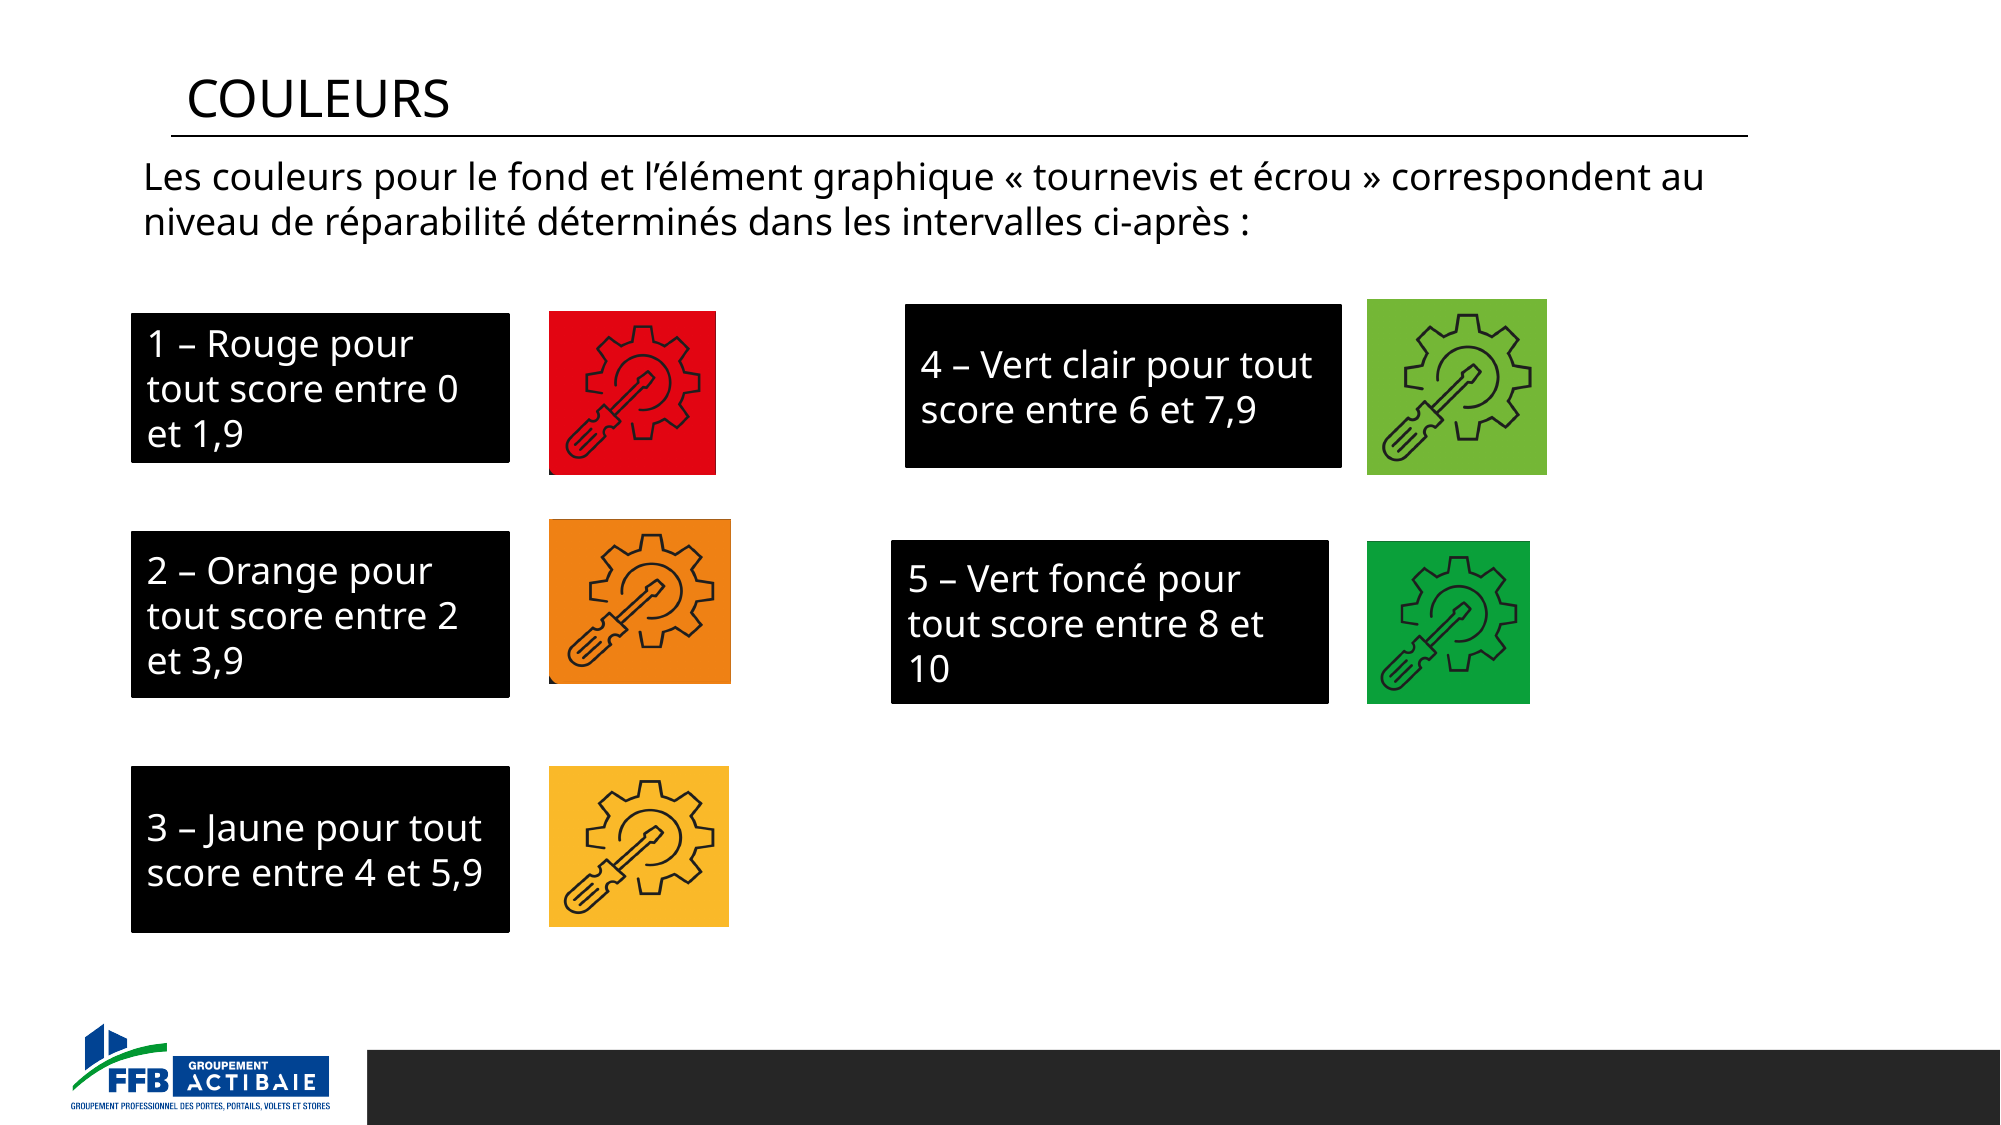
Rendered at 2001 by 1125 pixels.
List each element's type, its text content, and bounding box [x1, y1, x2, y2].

text_box 5 – Vert foncé pour tout score entre 8 et 10 [891, 540, 1329, 704]
picture [548, 518, 731, 685]
picture [1366, 298, 1547, 475]
text_box Les couleurs pour le fond et l’élément graphique « tournevis et écrou » correspondent au niveau de réparabilité déterminés dans les intervalles ci-après : [128, 145, 1790, 251]
text_box 4 – Vert clair pour tout score entre 6 et 7,9 [905, 304, 1342, 468]
text_box COULEURS [171, 58, 1136, 135]
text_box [0, 1022, 368, 1125]
text_box 3 – Jaune pour tout score entre 4 et 5,9 [131, 766, 510, 933]
text_box 2 – Orange pour tout score entre 2 et 3,9 [131, 531, 510, 698]
picture [548, 766, 729, 928]
text_box 1 – Rouge pour tout score entre 0 et 1,9 [131, 313, 510, 463]
picture [1366, 540, 1530, 705]
picture [548, 310, 717, 475]
